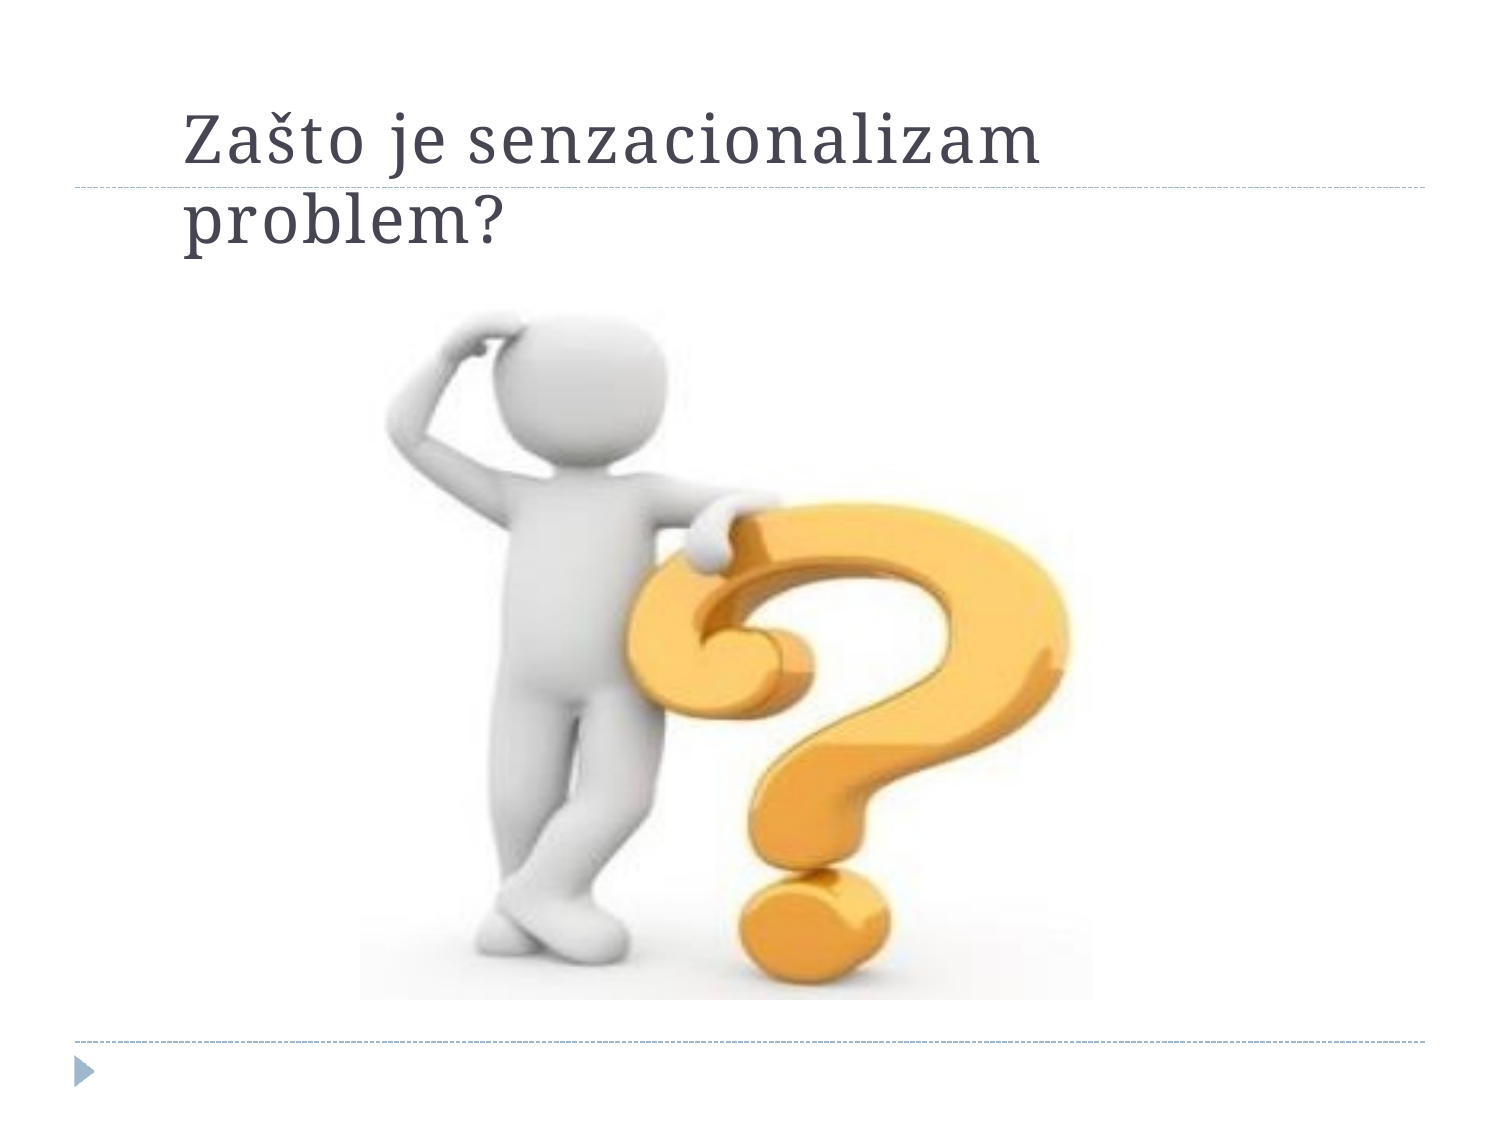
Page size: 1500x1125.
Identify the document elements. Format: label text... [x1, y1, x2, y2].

text_box [74, 1055, 95, 1087]
title Zašto je senzacionalizam problem? [181, 94, 1320, 285]
text_box [360, 303, 1093, 1000]
